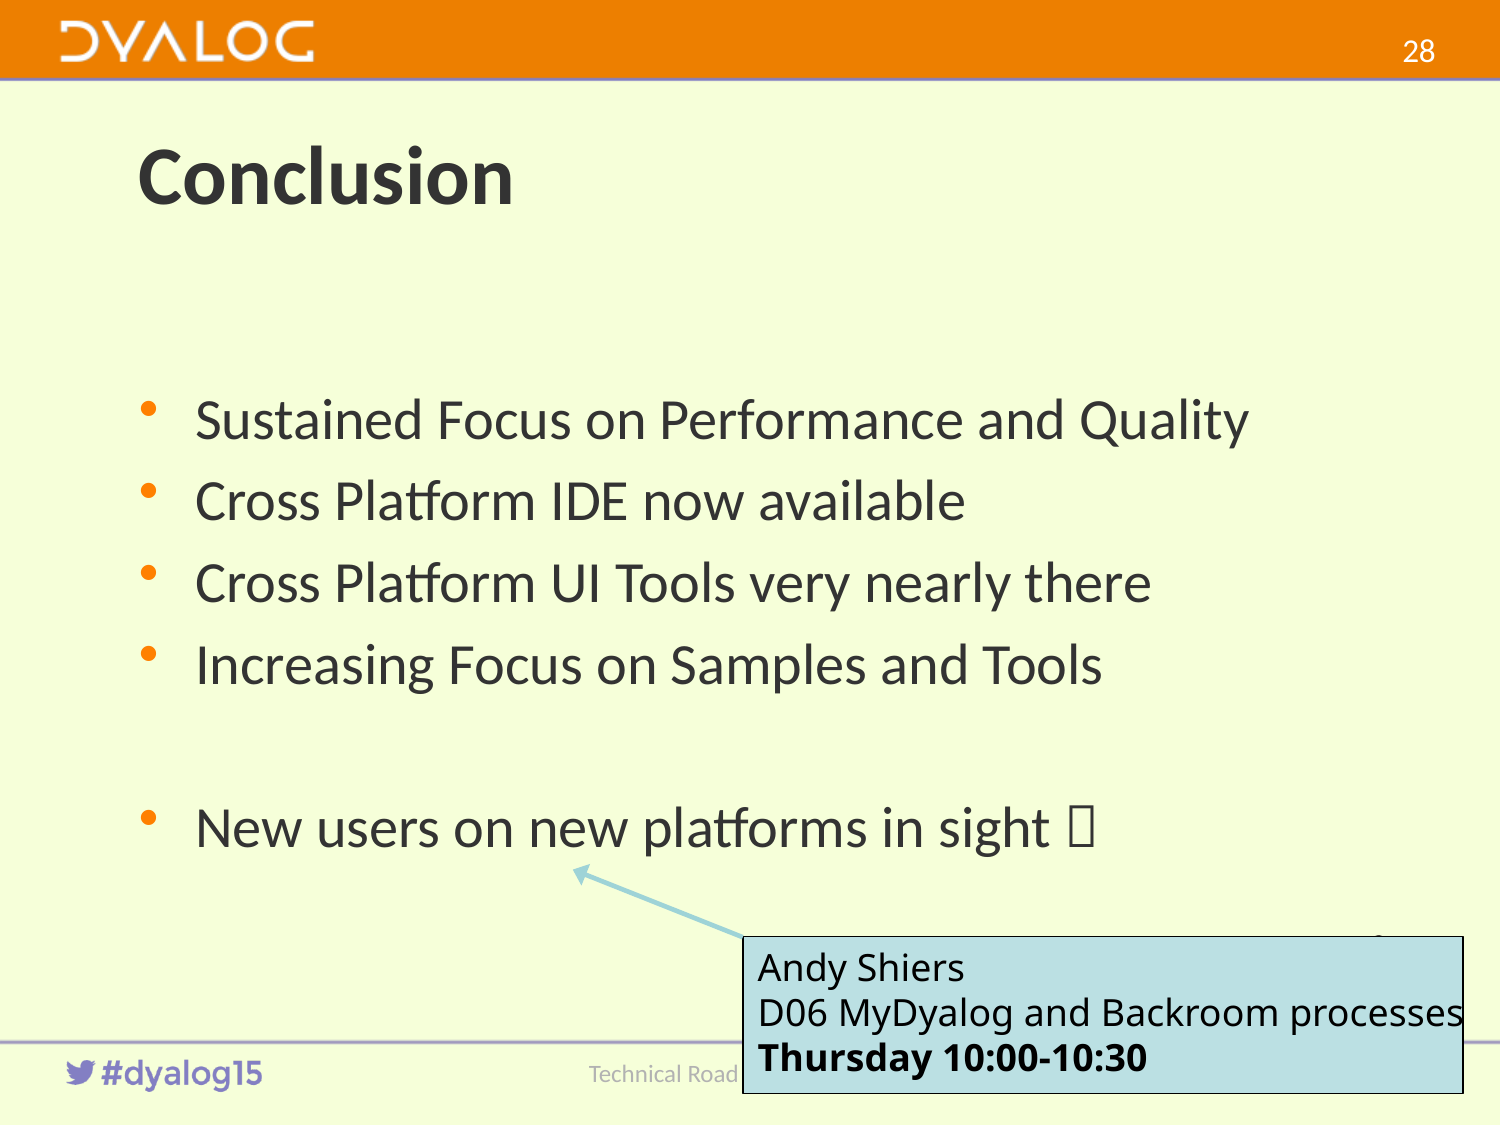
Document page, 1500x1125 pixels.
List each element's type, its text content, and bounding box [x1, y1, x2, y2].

text_box Andy Shiers D06 MyDyalog and Backroom processes Thursday 10:00-10:30 [742, 936, 1464, 1094]
footer Technical Road Map - Dyalog'15 [395, 1042, 1105, 1103]
picture [0, 0, 1500, 1125]
title Conclusion [123, 113, 1376, 254]
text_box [572, 869, 743, 938]
list Sustained Focus on Performance and Quality Cross Platform IDE now available Cross Platform UI Tools very nearly there Increasing Focus on Samples and Tools New users on new platforms in sight  [123, 373, 1376, 988]
slide_number 27 [1293, 19, 1451, 79]
